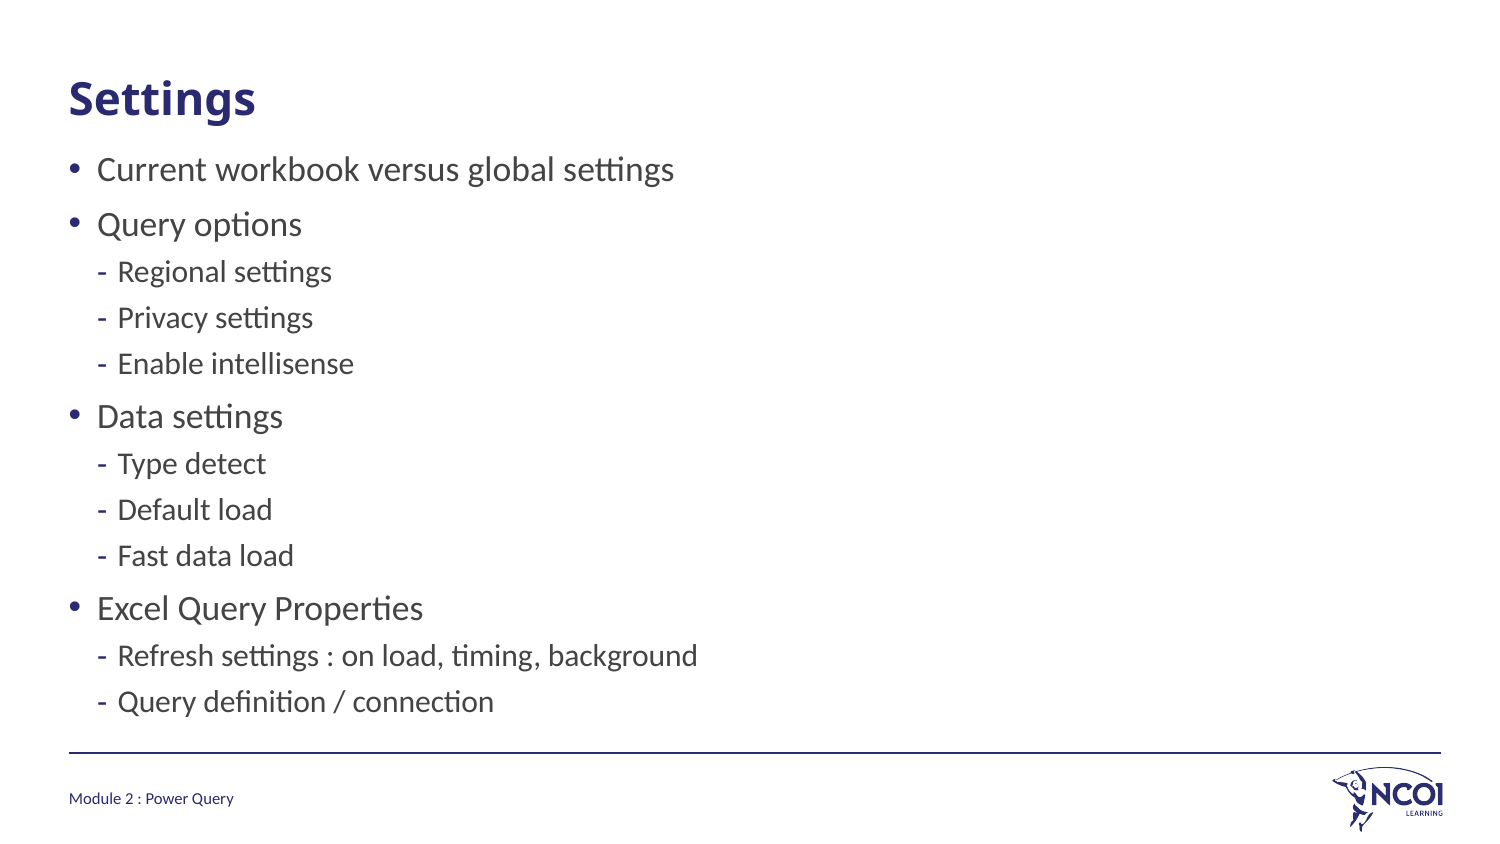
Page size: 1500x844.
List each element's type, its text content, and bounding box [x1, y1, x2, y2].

footer Module 2 : Power Query [53, 775, 561, 821]
title Settings [68, 23, 1264, 125]
list Current workbook versus global settings Query options Regional settings Privacy settings Enable intellisense Data settings Type detect Default load Fast data load Excel Query Properties Refresh settings : on load, timing, background Query definition / connection [68, 146, 1264, 720]
picture [1310, 743, 1465, 844]
